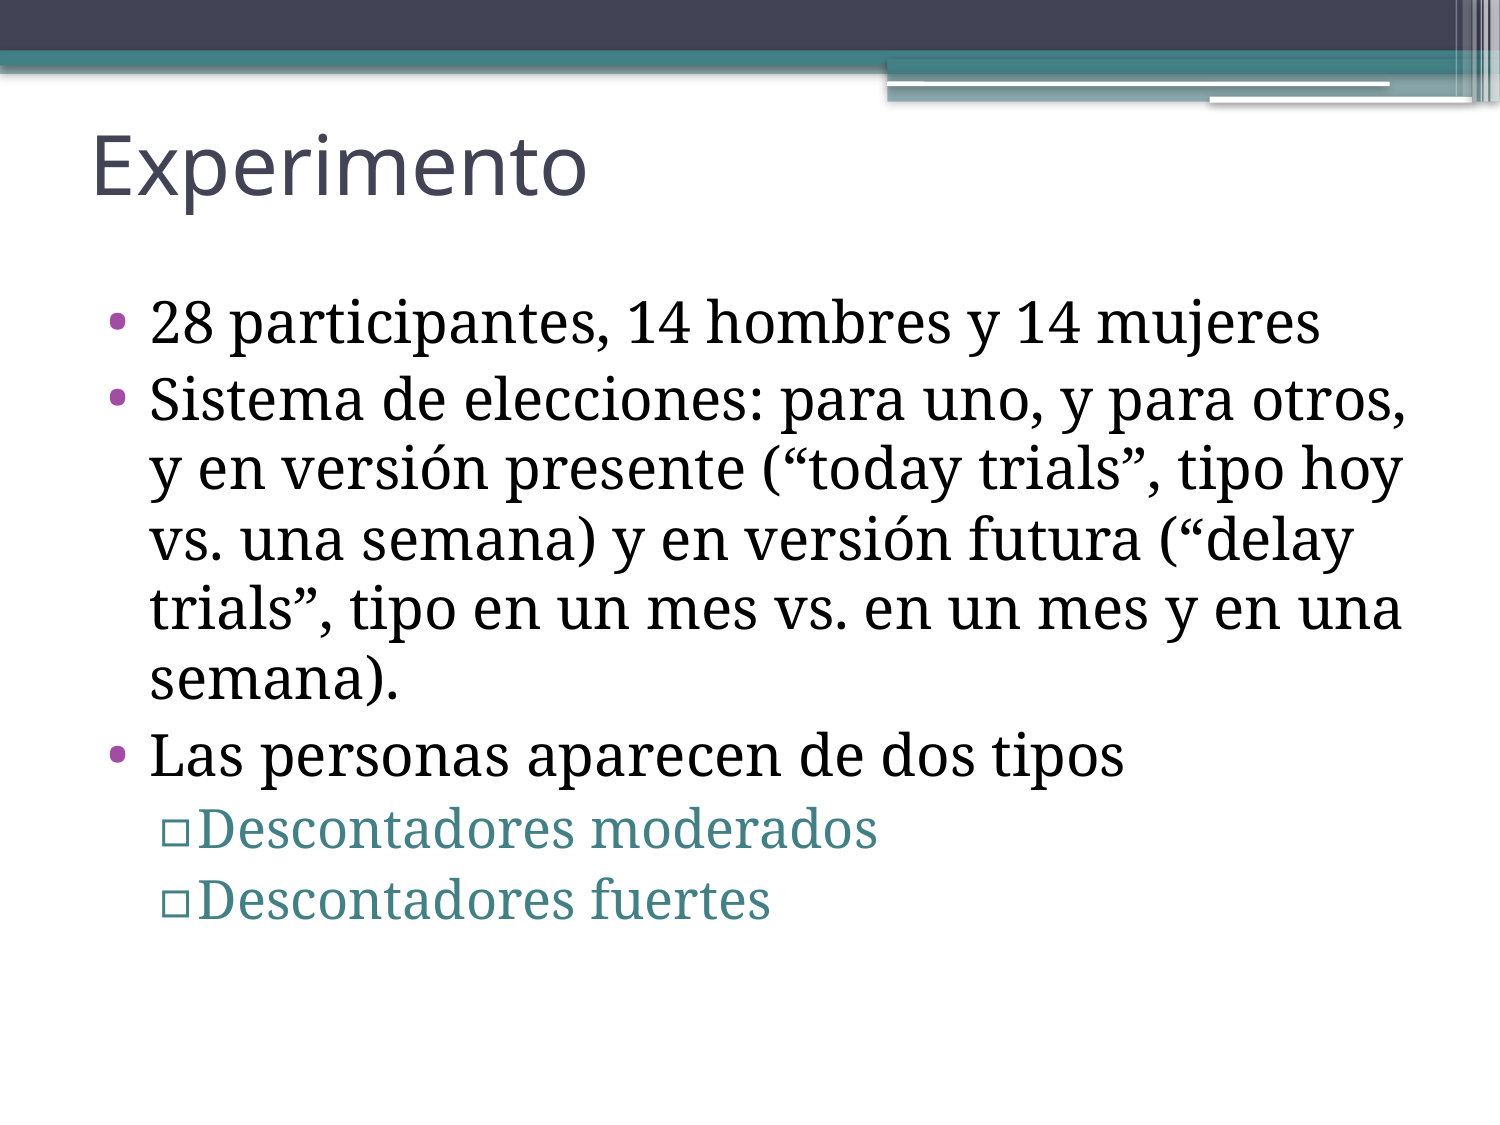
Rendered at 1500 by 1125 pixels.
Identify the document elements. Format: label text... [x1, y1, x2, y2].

list 28 participantes, 14 hombres y 14 mujeres Sistema de elecciones: para uno, y para otros, y en versión presente (“today trials”, tipo hoy vs. una semana) y en versión futura (“delay trials”, tipo en un mes vs. en un mes y en una semana). Las personas aparecen de dos tipos Descontadores moderados Descontadores fuertes [75, 277, 1425, 988]
title Experimento [75, 75, 1425, 250]
